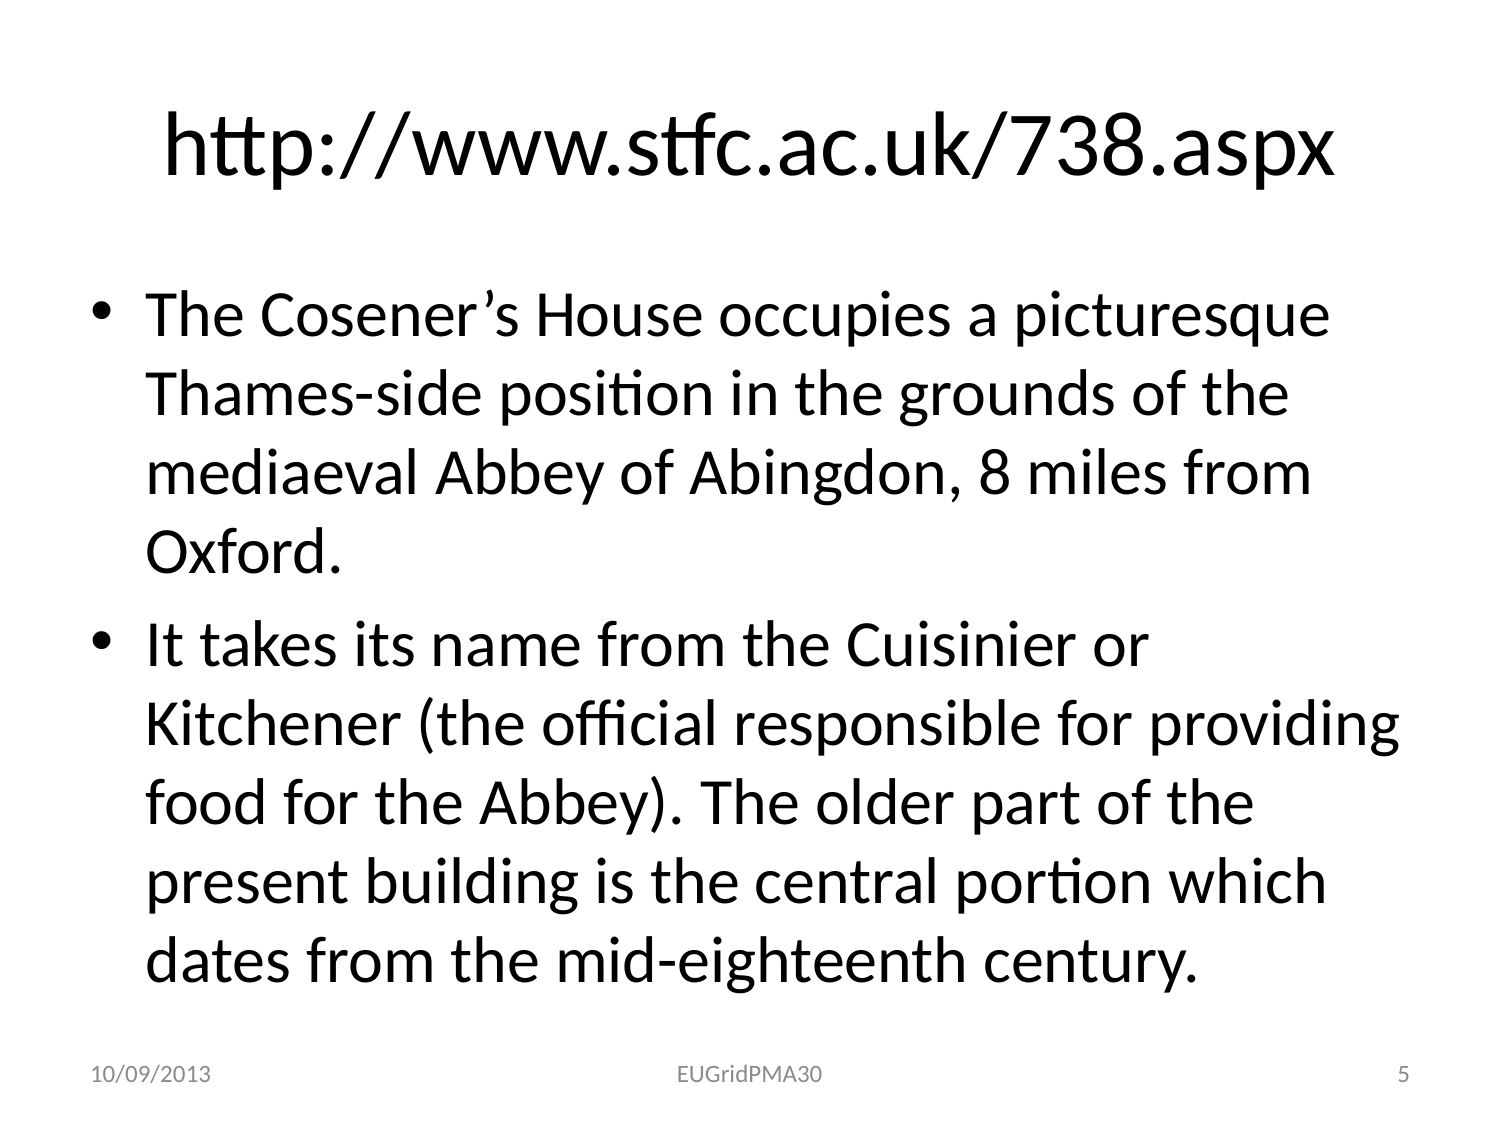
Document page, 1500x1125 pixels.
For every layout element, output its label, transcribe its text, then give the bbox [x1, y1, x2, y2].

title http://www.stfc.ac.uk/738.aspx [75, 45, 1425, 233]
footer EUGridPMA30 [512, 1042, 988, 1103]
list The Cosener’s House occupies a picturesque Thames-side position in the grounds of the mediaeval Abbey of Abingdon, 8 miles from Oxford. It takes its name from the Cuisinier or Kitchener (the official responsible for providing food for the Abbey). The older part of the present building is the central portion which dates from the mid-eighteenth century. [75, 262, 1425, 1005]
slide_number 5 [1074, 1042, 1425, 1103]
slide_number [75, 1042, 425, 1103]
